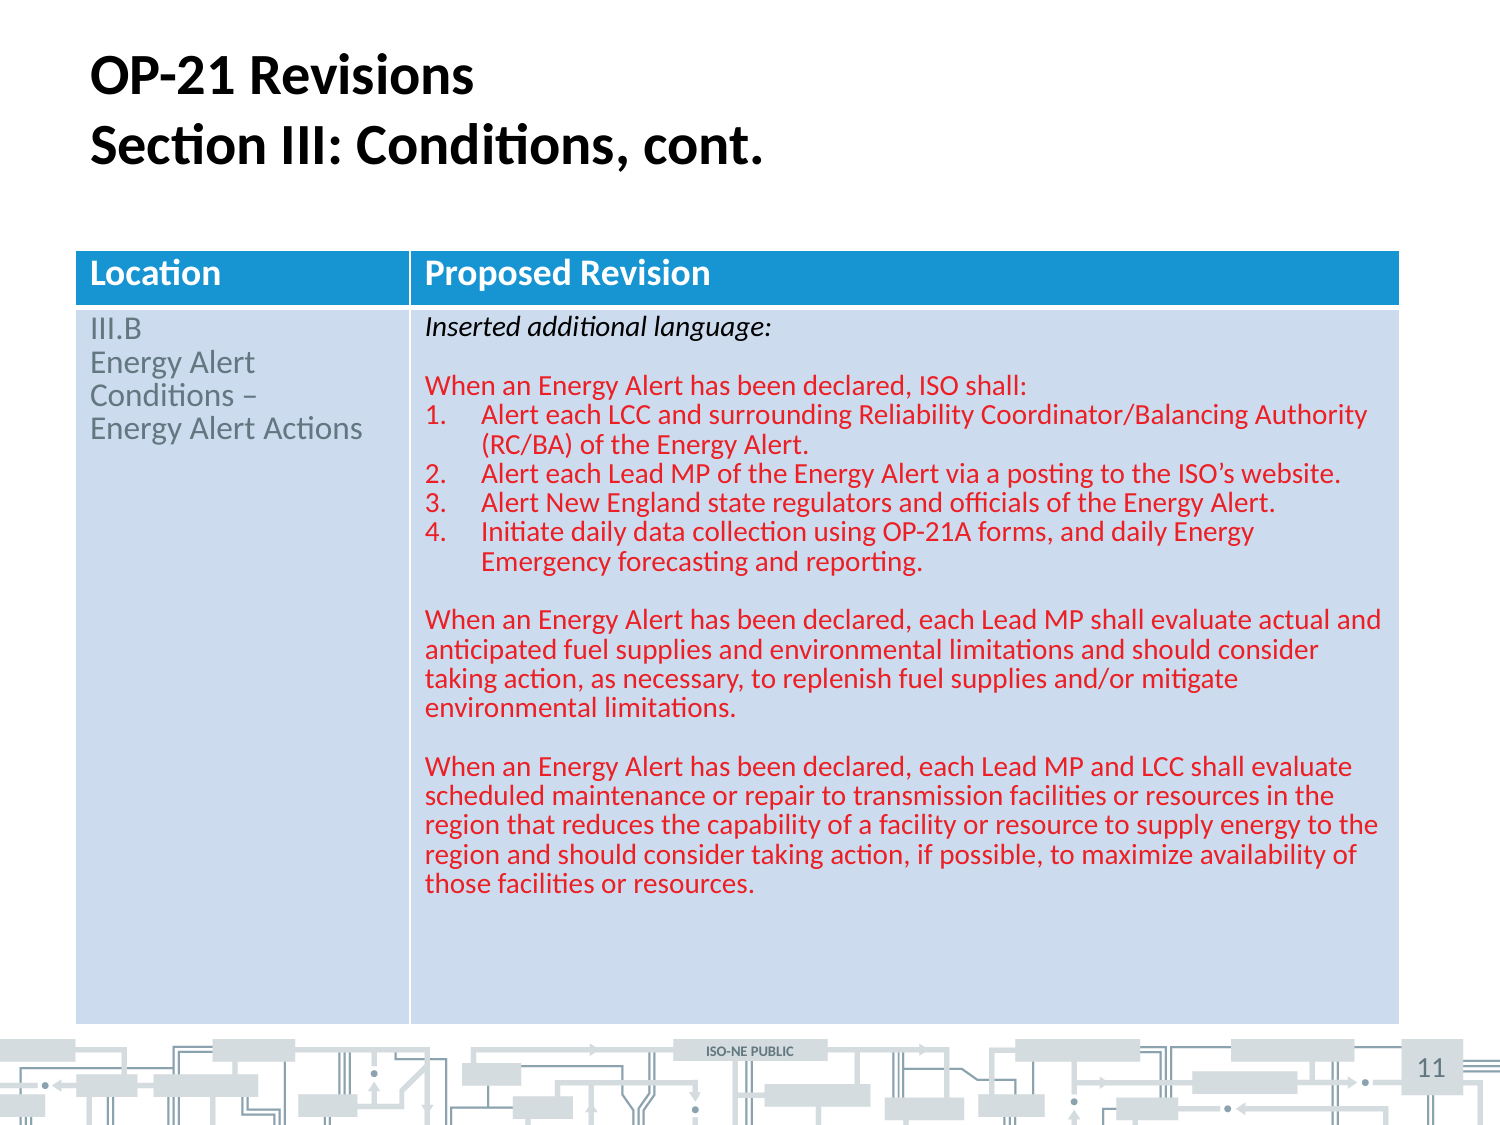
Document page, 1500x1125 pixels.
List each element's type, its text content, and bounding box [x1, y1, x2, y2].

title OP-21 Revisions Section III: Conditions, cont. [75, 12, 1425, 200]
table_header Location [76, 251, 409, 305]
picture [0, 1031, 1500, 1125]
table_cell Inserted additional language: When an Energy Alert has been declared, ISO shall: Alert each LCC and surrounding Reliability Coordinator/Balancing Authority (RC/BA) of the Energy Alert. Alert each Lead MP of the Energy Alert via a posting to the ISO’s website. Alert New England state regulators and officials of the Energy Alert. Initiate daily data collection using OP-21A forms, and daily Energy Emergency forecasting and reporting. When an Energy Alert has been declared, each Lead MP shall evaluate actual and anticipated fuel supplies and environmental limitations and should consider taking action, as necessary, to replenish fuel supplies and/or mitigate environmental limitations. When an Energy Alert has been declared, each Lead MP and LCC shall evaluate scheduled maintenance or repair to transmission facilities or resources in the region that reduces the capability of a facility or resource to supply energy to the region and should consider taking action, if possible, to maximize availability of those facilities or resources. [411, 310, 1399, 1024]
slide_number 11 [1400, 1044, 1463, 1088]
table_header Proposed Revision [411, 251, 1399, 305]
table_cell III.B Energy Alert Conditions – Energy Alert Actions [76, 310, 409, 1024]
